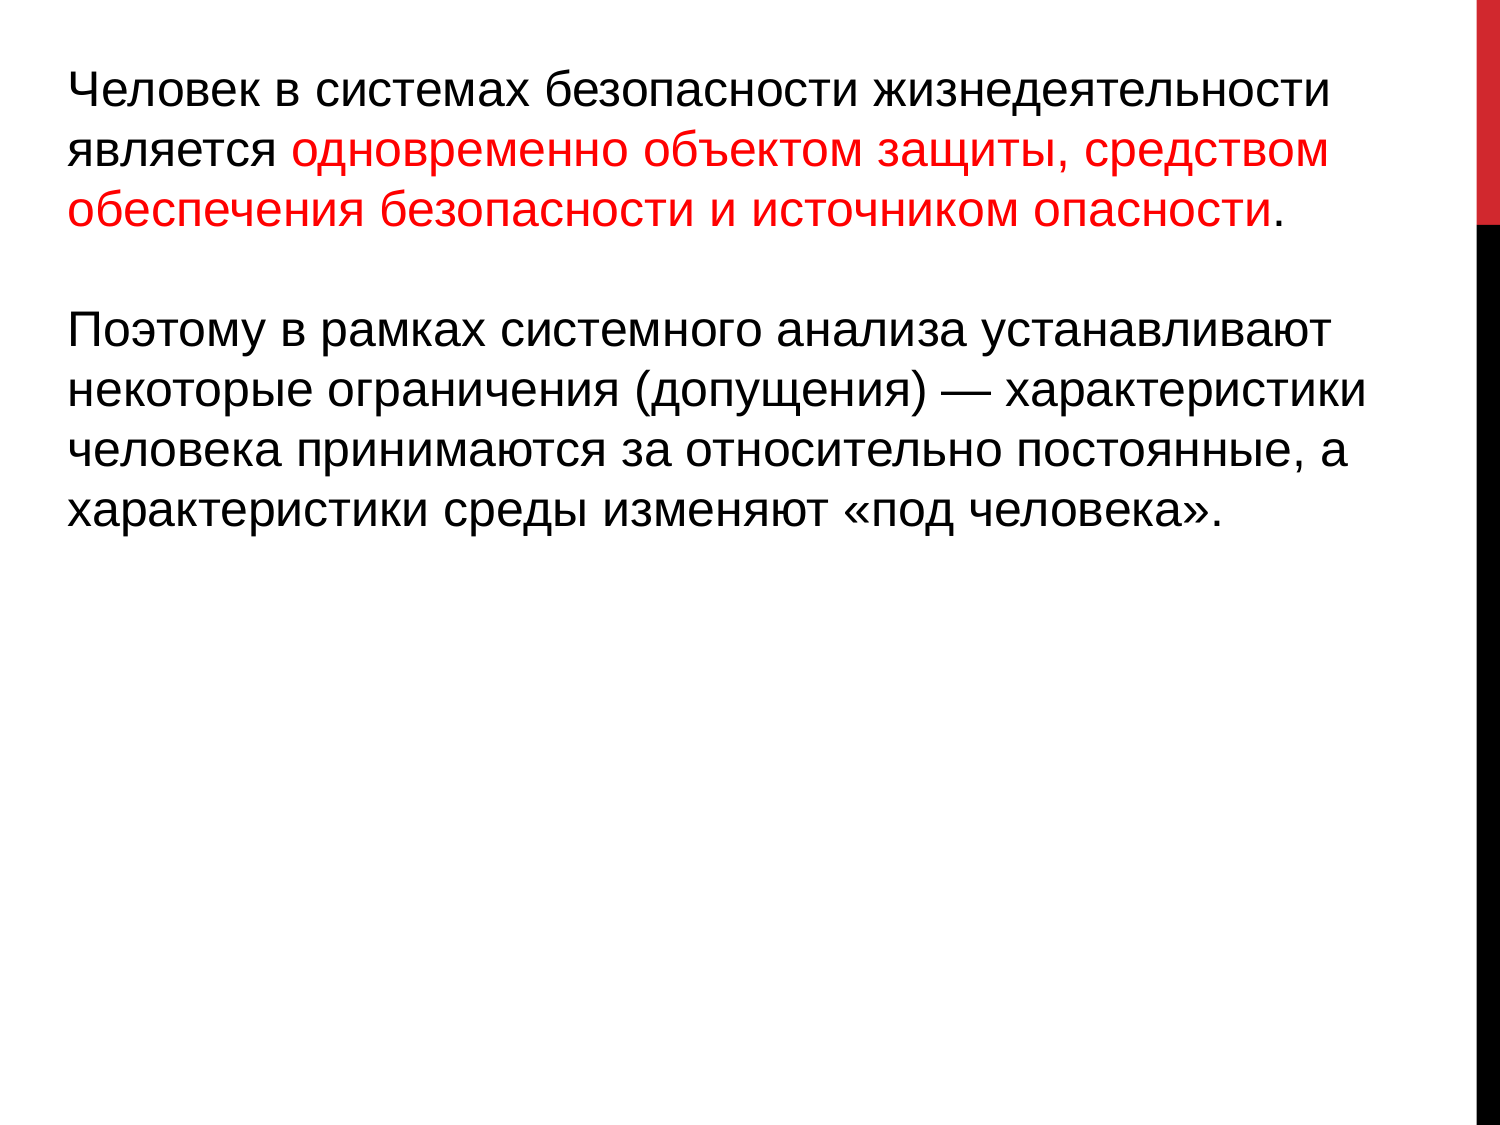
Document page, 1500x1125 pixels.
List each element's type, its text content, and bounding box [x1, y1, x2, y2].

text_box Человек в системах безопасности жизнедеятельности является одновременно объектом защиты, средством обеспечения безопасности и источником опасности. Поэтому в рамках системного анализа устанавливают некоторые ограничения (допущения) — характеристики человека принимаются за относительно постоянные, а характеристики среды изменяют «под человека». [53, 49, 1424, 545]
